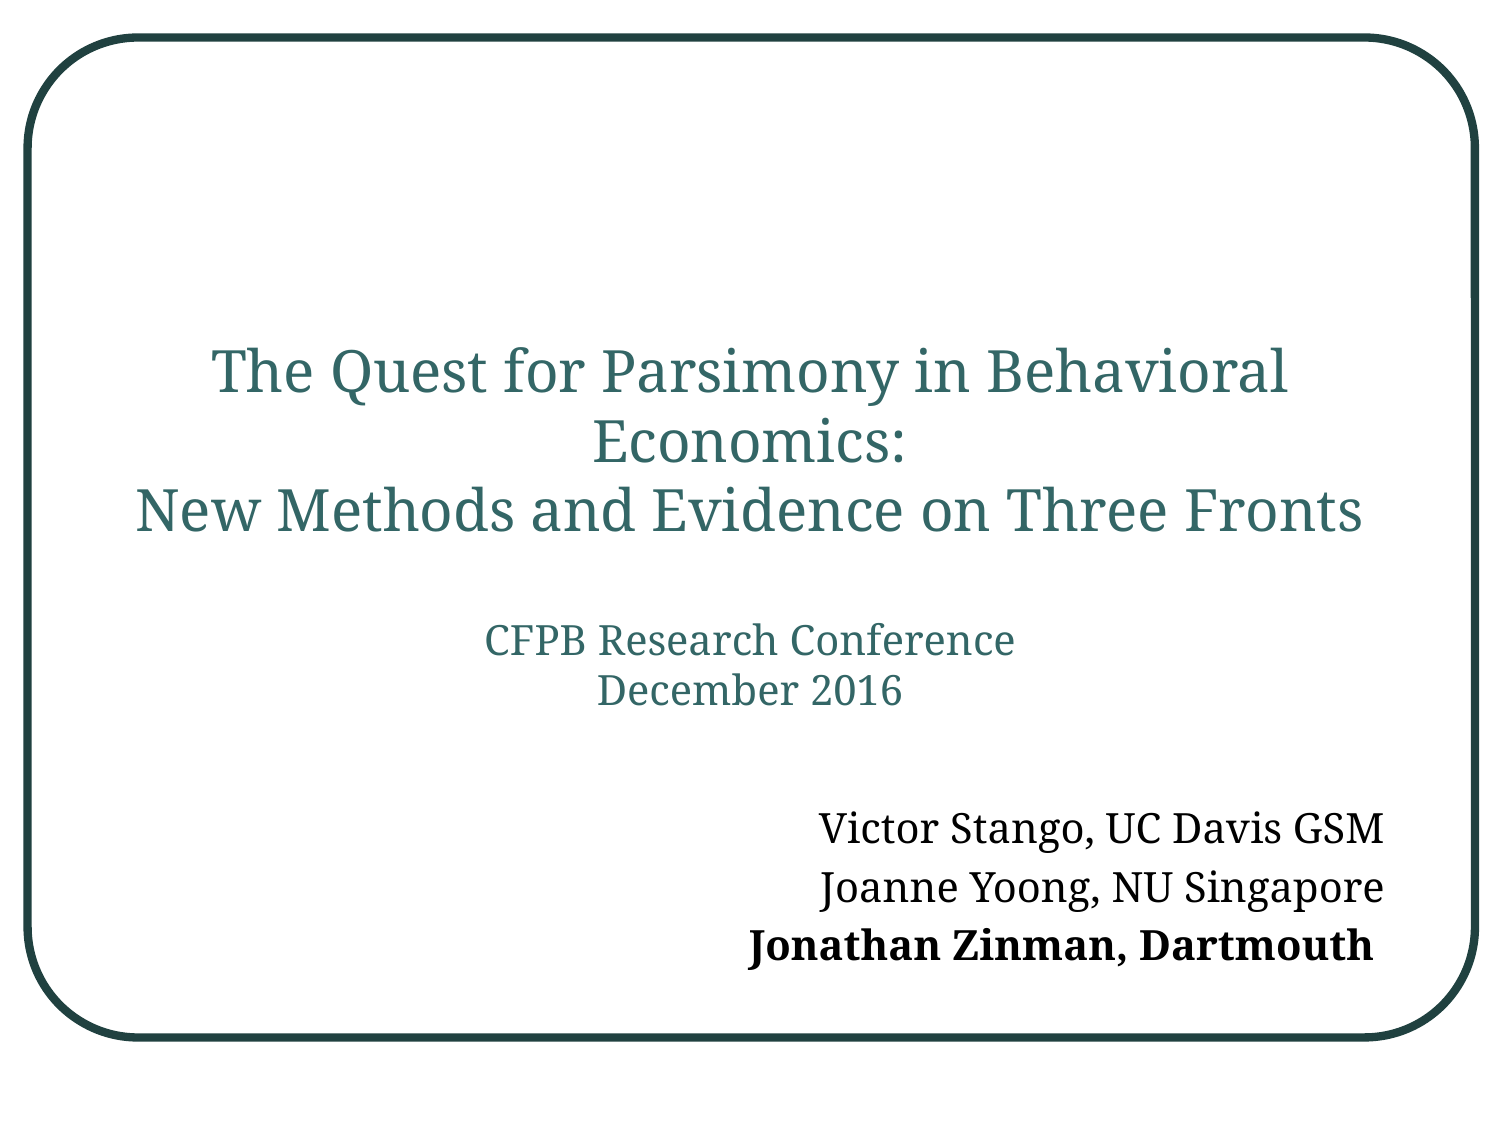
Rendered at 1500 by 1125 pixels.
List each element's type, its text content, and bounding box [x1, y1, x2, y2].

title The Quest for Parsimony in Behavioral Economics: New Methods and Evidence on Three Fronts CFPB Research Conference December 2016 [112, 174, 1388, 763]
subtitle Victor Stango, UC Davis GSM Joanne Yoong, NU Singapore Jonathan Zinman, Dartmouth [712, 724, 1401, 988]
